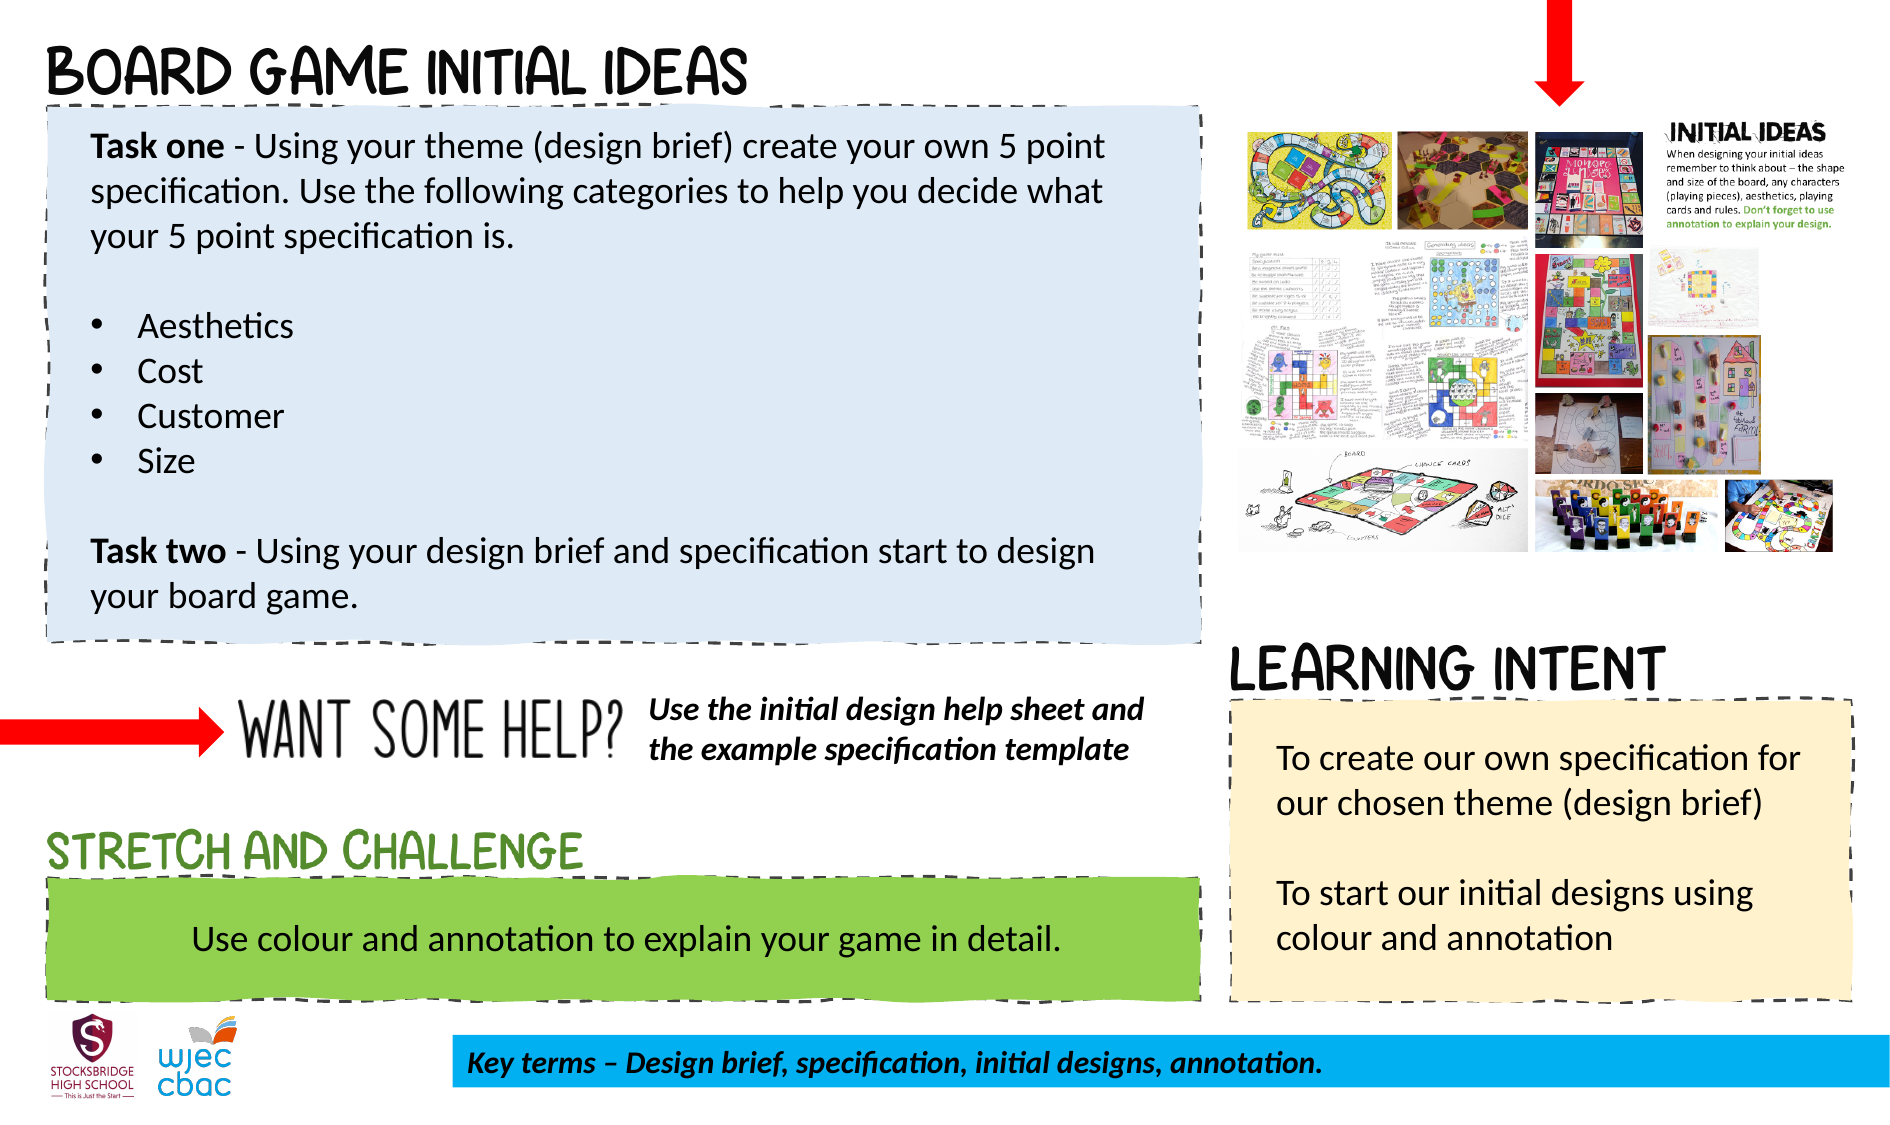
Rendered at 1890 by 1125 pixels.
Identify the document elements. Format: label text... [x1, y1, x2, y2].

picture [47, 1012, 138, 1099]
text_box Key terms – Design brief, specification, initial designs, annotation. [452, 1034, 1890, 1088]
text_box [1779, 696, 1789, 700]
picture [47, 44, 747, 96]
picture [238, 699, 623, 759]
picture [47, 828, 583, 870]
text_box Use the initial design help sheet and the example specification template [633, 680, 1179, 775]
picture [199, 1081, 208, 1093]
text_box Task one - Using your theme (design brief) create your own 5 point specification. Use the following categories to help you decide what your 5 point specification is. Aesthetics Cost Customer Size Task two - Using your design brief and specification start to design your board game. [75, 113, 1170, 624]
text_box [75, 74, 877, 113]
text_box [45, 874, 1203, 1004]
picture [158, 1016, 237, 1096]
picture [181, 1081, 189, 1092]
text_box [43, 104, 1203, 646]
text_box [1229, 697, 1855, 1004]
text_box [0, 704, 226, 760]
text_box [1531, 0, 1588, 95]
picture [1214, 95, 1867, 585]
picture [1230, 642, 1666, 692]
text_box Use colour and annotation to explain your game in detail. [176, 906, 1122, 967]
text_box To create our own specification for our chosen theme (design brief) To start our initial designs using colour and annotation [1261, 725, 1839, 966]
